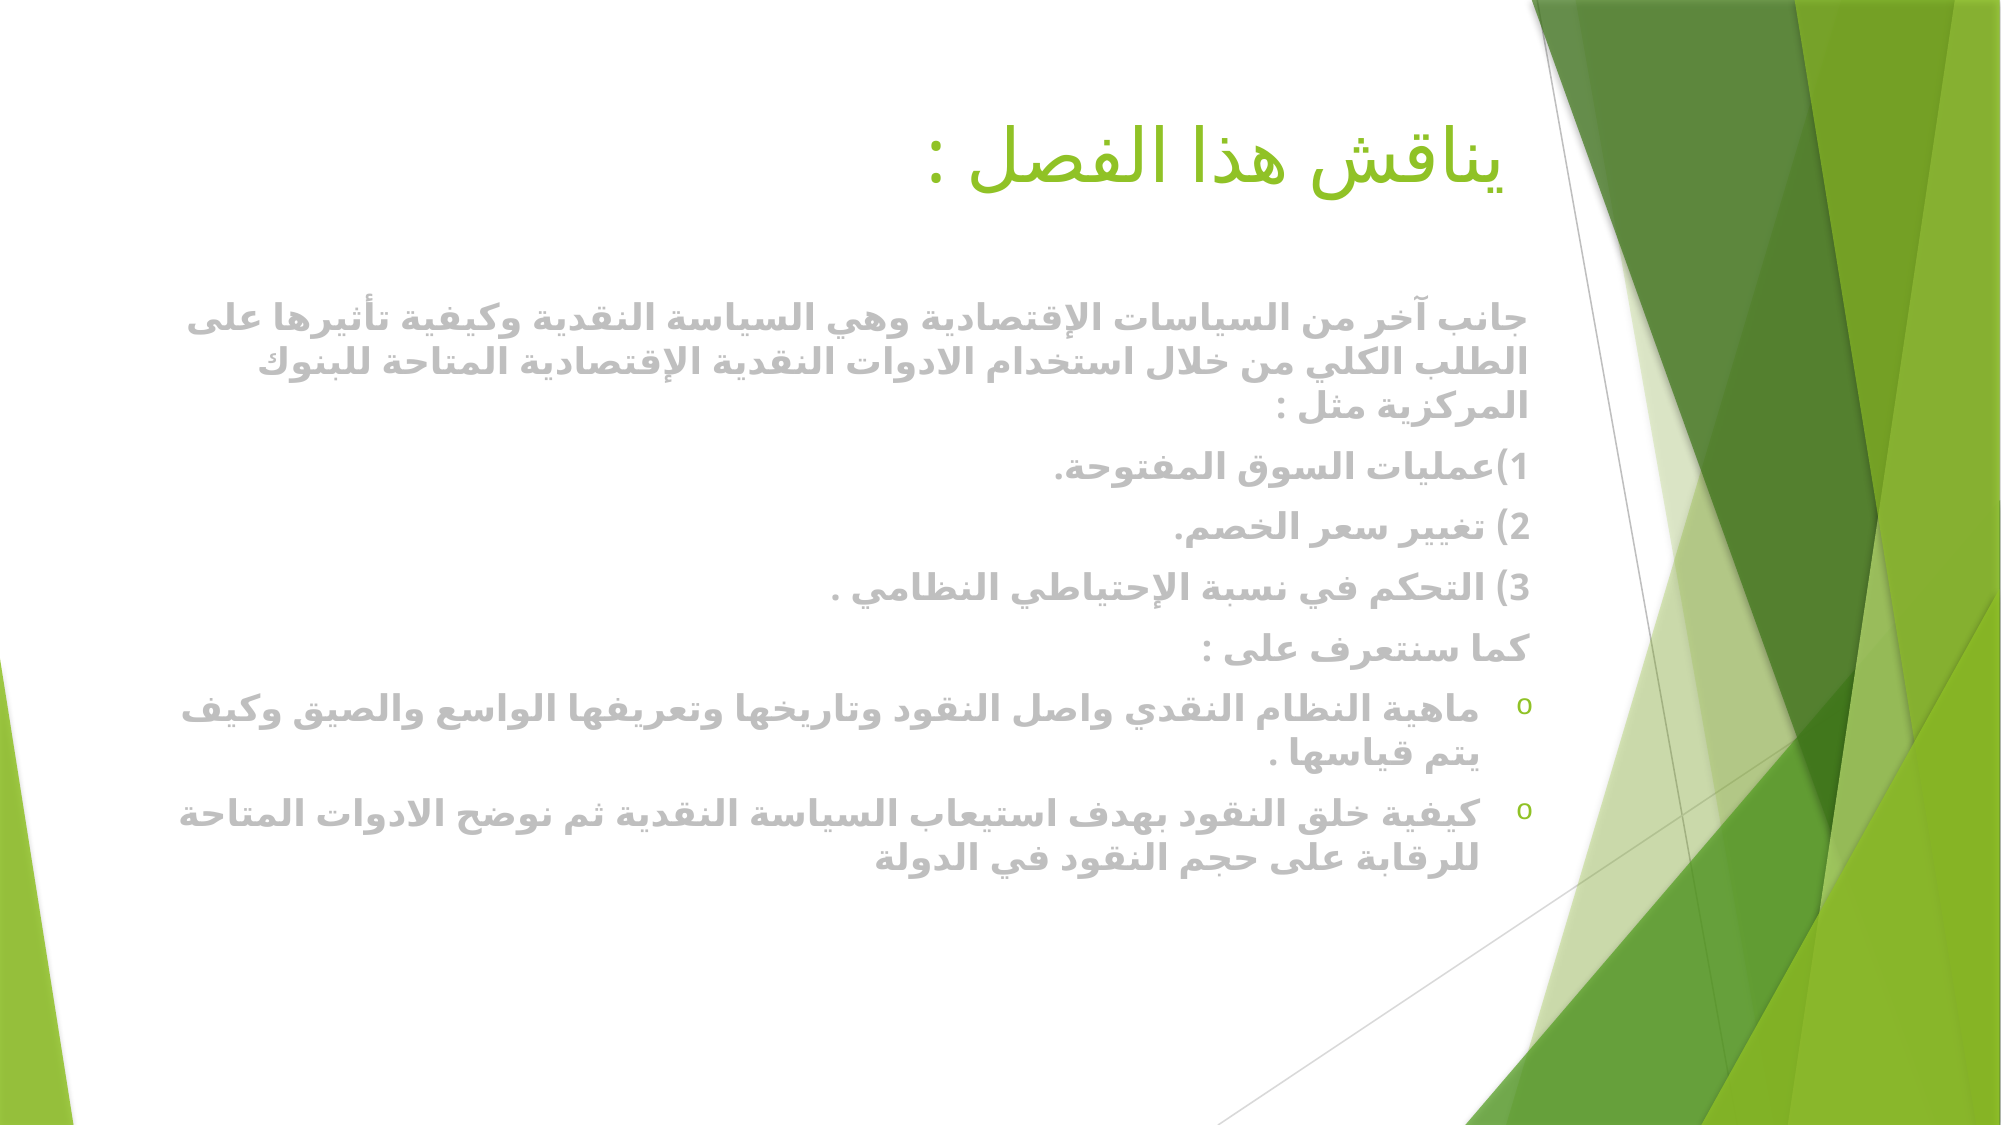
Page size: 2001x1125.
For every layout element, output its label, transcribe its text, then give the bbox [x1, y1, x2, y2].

title يناقش هذا الفصل : [111, 99, 1522, 286]
list جانب آخر من السياسات الإقتصادية وهي السياسة النقدية وكيفية تأثيرها على الطلب الكلي من خلال استخدام الادوات النقدية الإقتصادية المتاحة للبنوك المركزية مثل : 1)عمليات السوق المفتوحة. 2) تغيير سعر الخصم. 3) التحكم في نسبة الإحتياطي النظامي . كما سنتعرف على : ماهية النظام النقدي واصل النقود وتاريخها وتعريفها الواسع والصيق وكيف يتم قياسها . كيفية خلق النقود بهدف استيعاب السياسة النقدية ثم نوضح الادوات المتاحة للرقابة على حجم النقود في الدولة [111, 286, 1545, 992]
